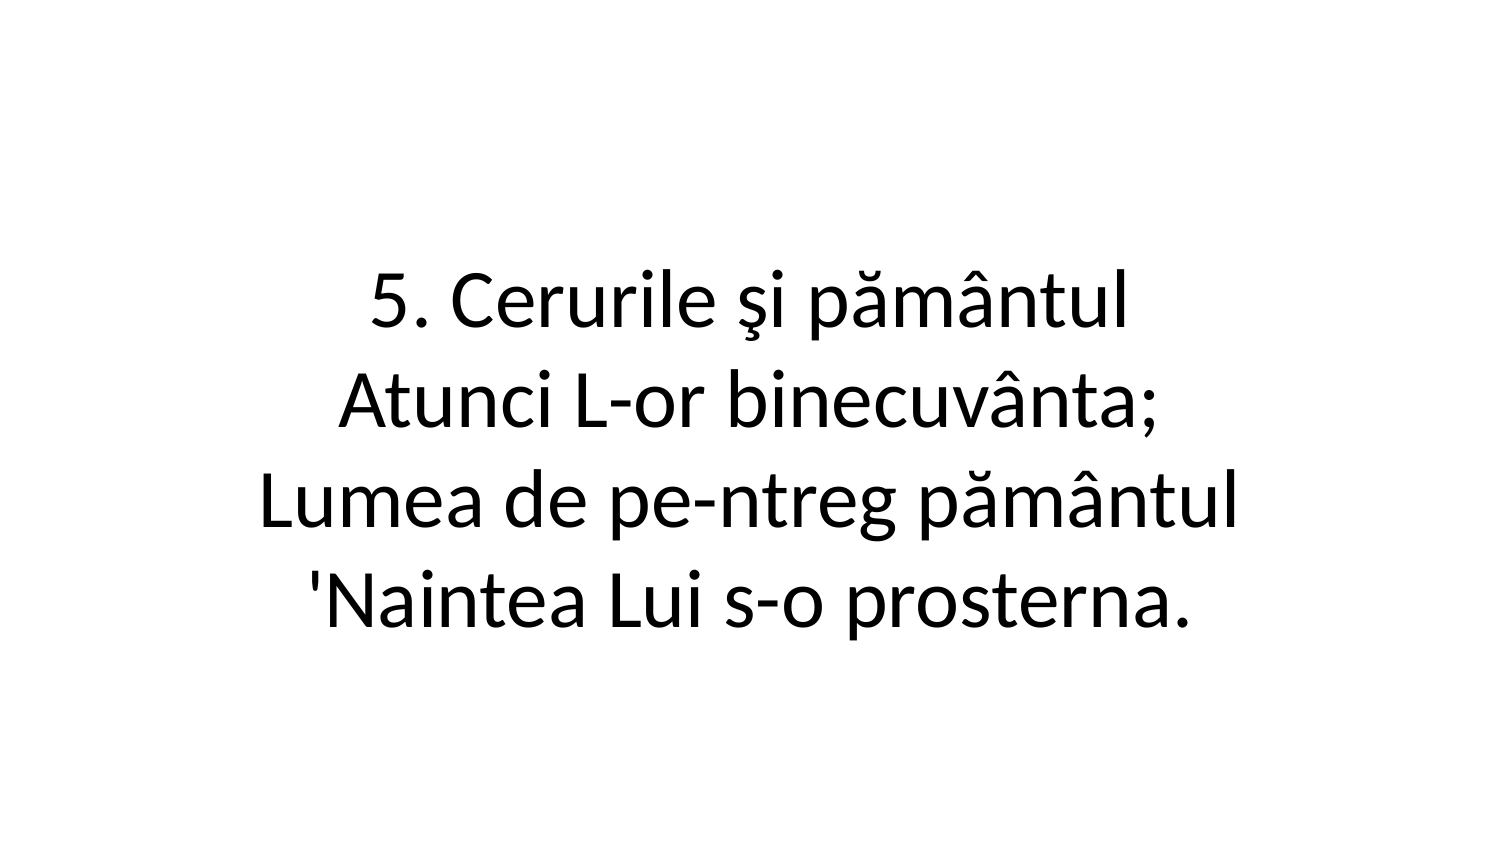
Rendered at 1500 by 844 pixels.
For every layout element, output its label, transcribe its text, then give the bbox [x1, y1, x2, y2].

text_box 5. Cerurile şi pământul Atunci L-or binecuvânta; Lumea de pe-ntreg pământul 'Naintea Lui s-o prosterna. [243, 192, 1257, 652]
